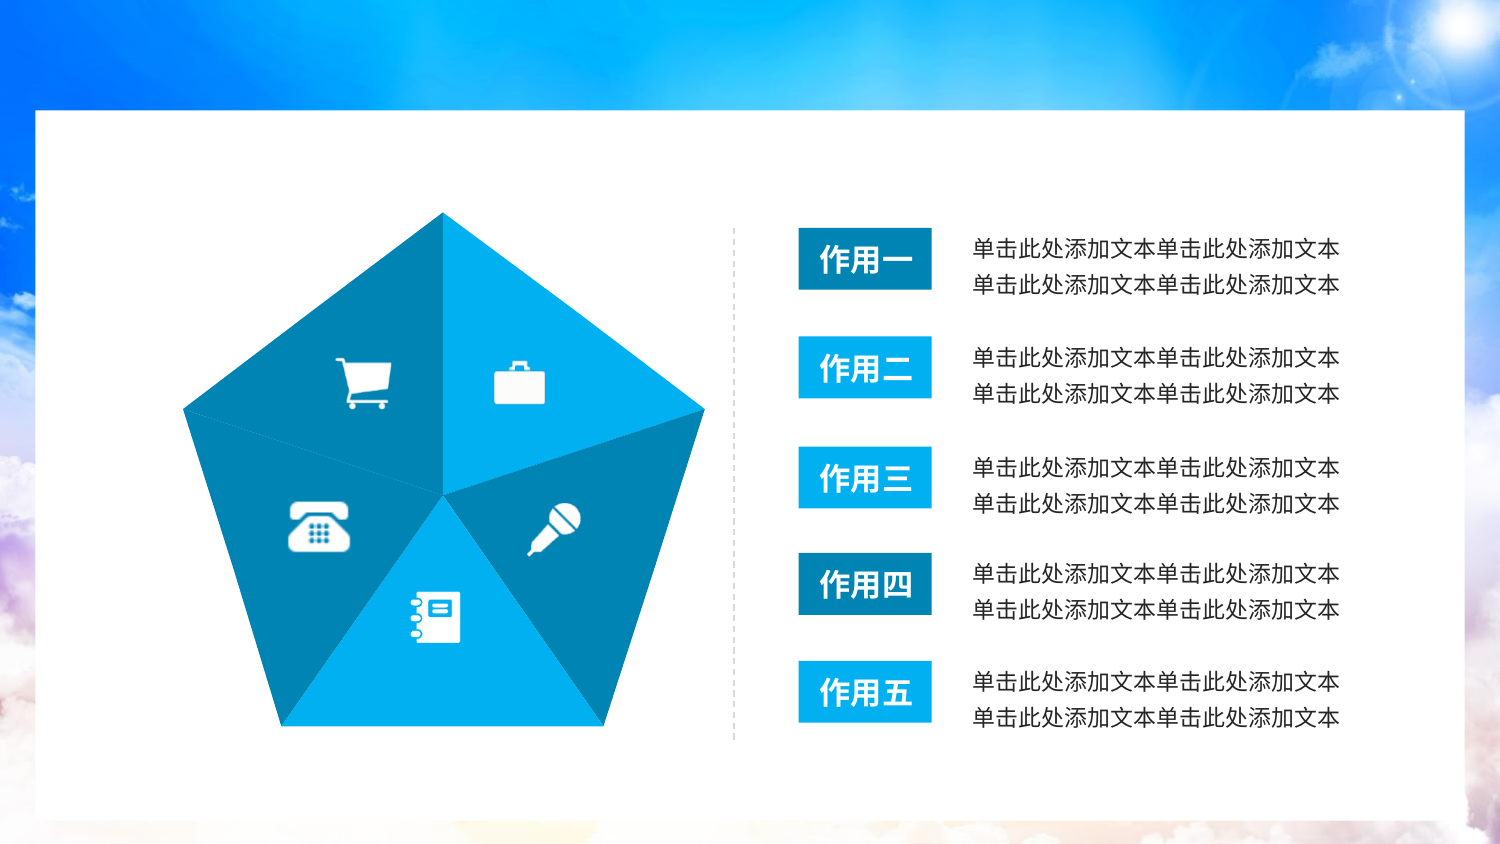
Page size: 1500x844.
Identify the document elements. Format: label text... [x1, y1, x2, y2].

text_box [798, 336, 939, 399]
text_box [798, 227, 939, 290]
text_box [798, 660, 939, 723]
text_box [798, 446, 939, 509]
text_box 单击此处添加文本单击此处添加文本 单击此处添加文本单击此处添加文本 [961, 439, 1372, 523]
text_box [182, 212, 706, 727]
text_box 单击此处添加文本单击此处添加文本 单击此处添加文本单击此处添加文本 [961, 653, 1372, 737]
picture [0, 0, 1500, 844]
text_box 单击此处添加文本单击此处添加文本 单击此处添加文本单击此处添加文本 [961, 329, 1372, 413]
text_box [798, 552, 939, 616]
text_box 单击此处添加文本单击此处添加文本 单击此处添加文本单击此处添加文本 [961, 546, 1372, 629]
text_box 单击此处添加文本单击此处添加文本 单击此处添加文本单击此处添加文本 [961, 220, 1372, 304]
